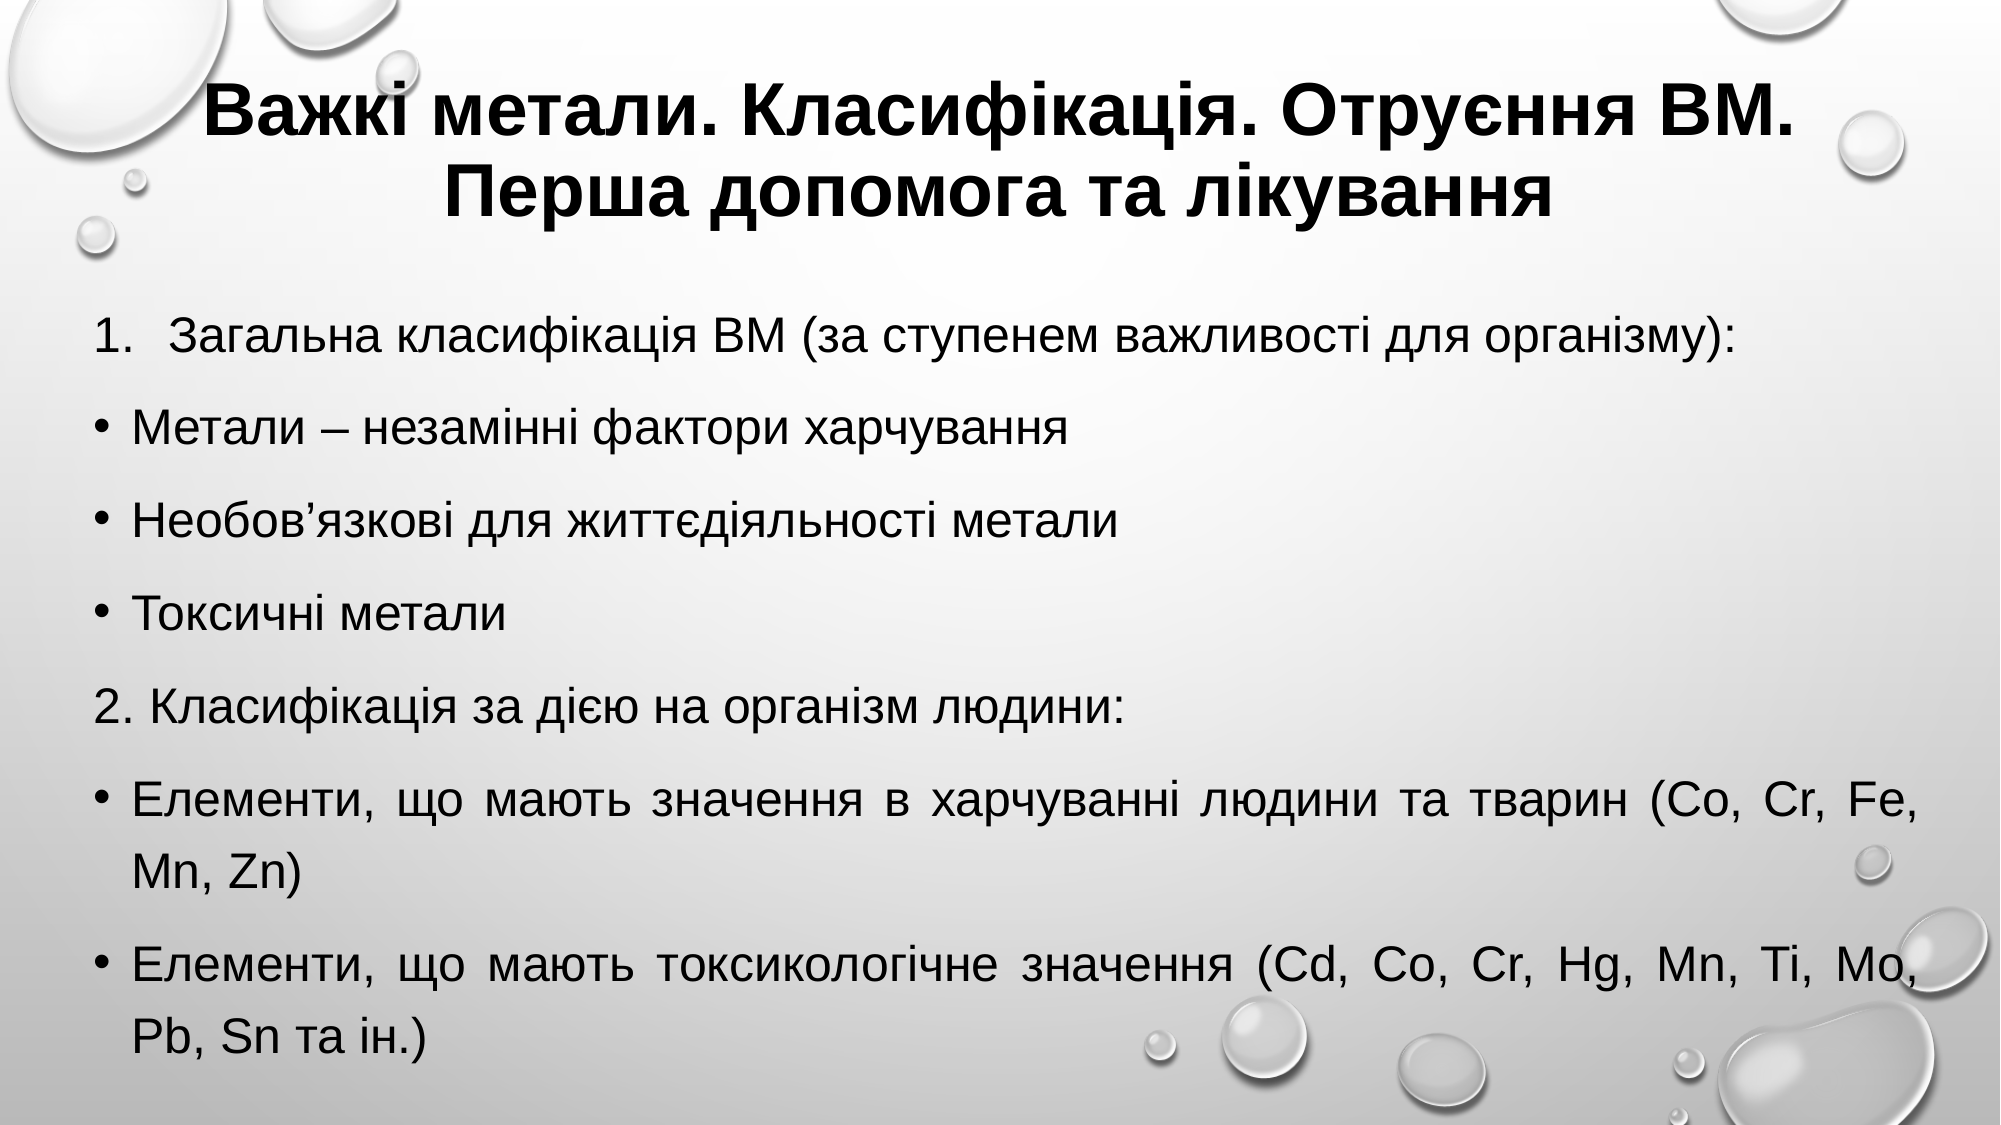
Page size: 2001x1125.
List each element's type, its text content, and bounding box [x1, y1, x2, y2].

title Важкі метали. Класифікація. Отруєння ВМ. Перша допомога та лікування [149, 20, 1850, 282]
picture [0, 0, 2000, 1125]
list Загальна класифікація ВМ (за ступенем важливості для організму): Метали – незамінні фактори харчування Необов’язкові для життєдіяльності метали Токсичні метали 2. Класифікація за дією на організм людини: Елементи, що мають значення в харчуванні людини та тварин (Co, Cr, Fe, Mn, Zn) Елементи, що мають токсикологічне значення (Cd, Co, Cr, Hg, Mn, Ti, Mo, Pb, Sn та ін.) [78, 282, 1936, 1071]
